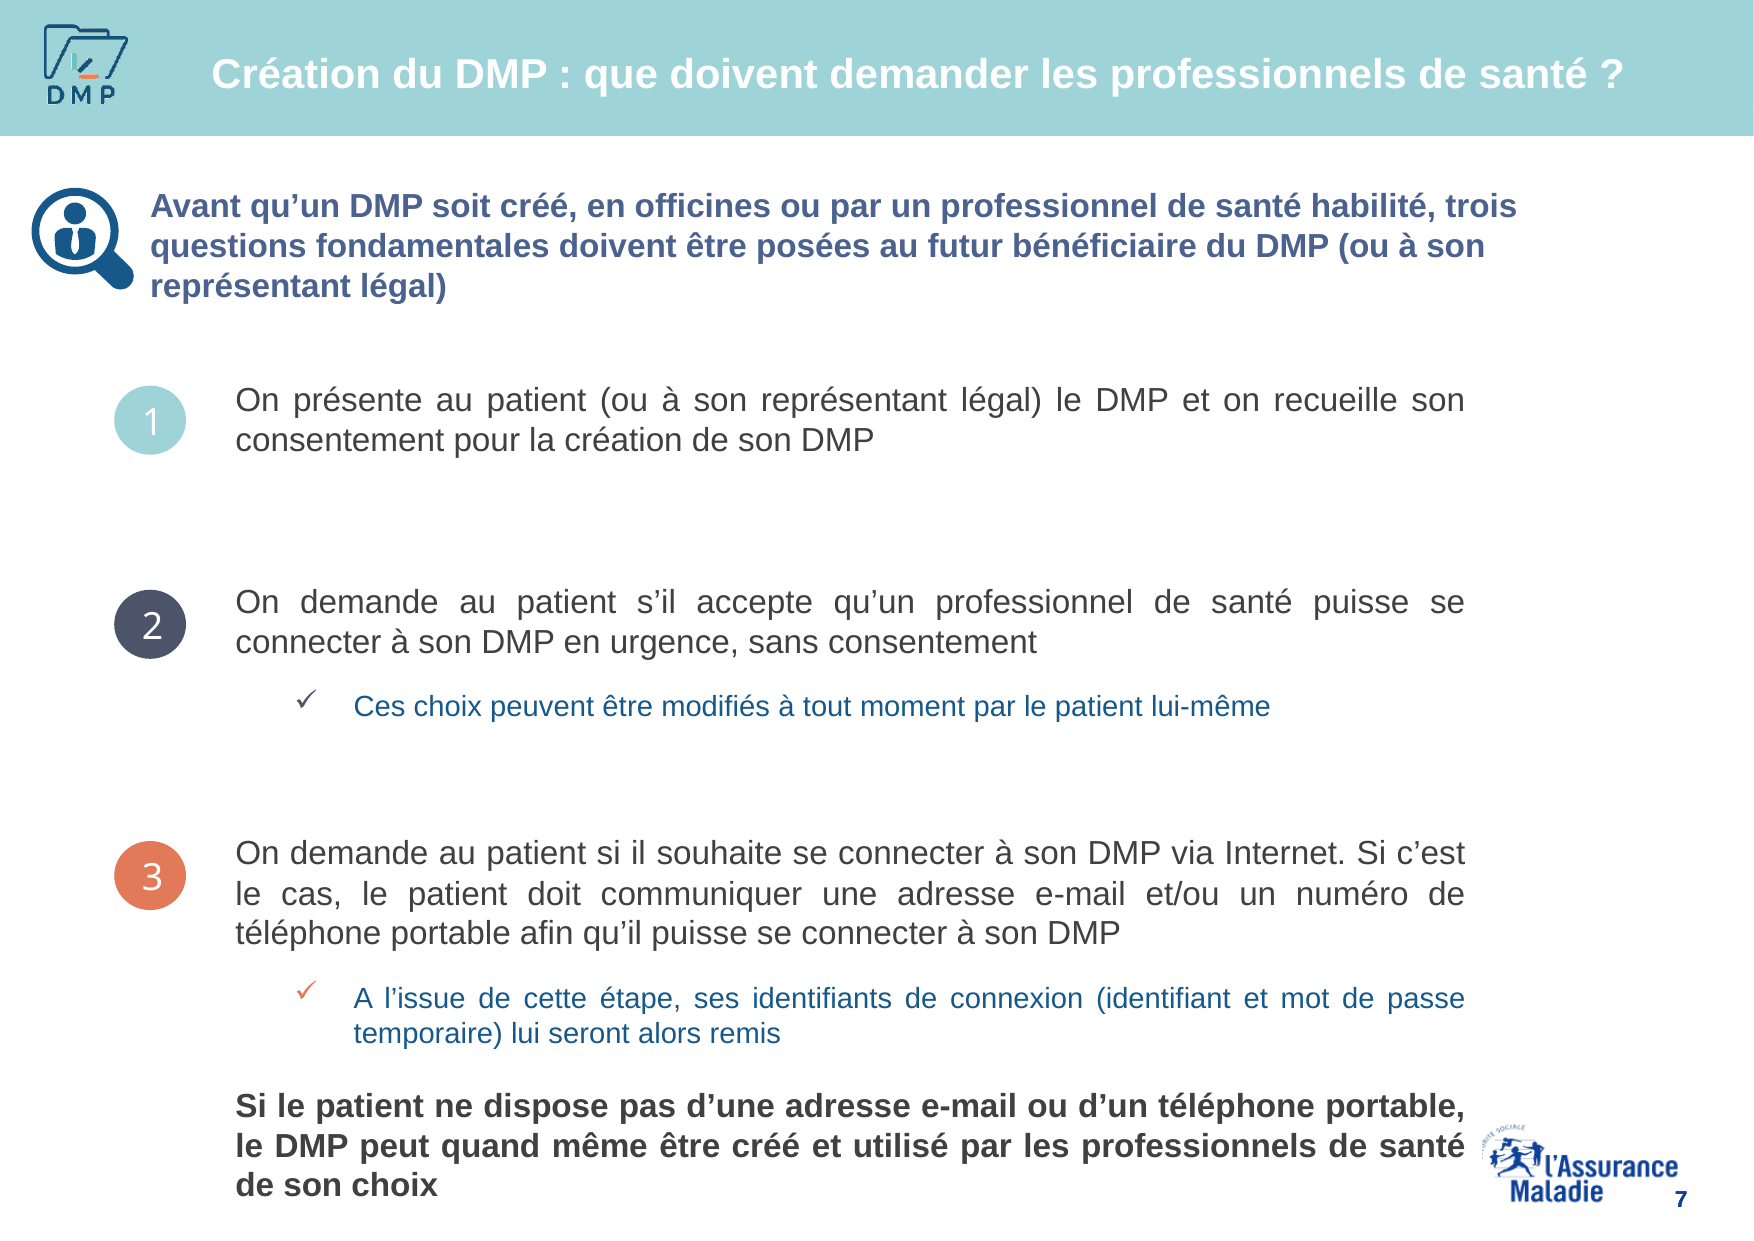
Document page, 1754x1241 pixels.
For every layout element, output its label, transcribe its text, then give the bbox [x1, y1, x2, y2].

text_box On présente au patient (ou à son représentant légal) le DMP et on recueille son consentement pour la création de son DMP [220, 370, 1482, 466]
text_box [31, 187, 136, 290]
text_box 2 [114, 589, 187, 659]
picture [14, 17, 149, 113]
text_box On demande au patient si il souhaite se connecter à son DMP via Internet. Si c’est le cas, le patient doit communiquer une adresse e-mail et/ou un numéro de téléphone portable afin qu’il puisse se connecter à son DMP A l’issue de cette étape, ses identifiants de connexion (identifiant et mot de passe temporaire) lui seront alors remis Si le patient ne dispose pas d’une adresse e-mail ou d’un téléphone portable, le DMP peut quand même être créé et utilisé par les professionnels de santé de son choix [220, 824, 1482, 1211]
text_box 3 [114, 841, 187, 911]
text_box 1 [114, 385, 187, 455]
text_box Avant qu’un DMP soit créé, en officines ou par un professionnel de santé habilité, trois questions fondamentales doivent être posées au futur bénéficiaire du DMP (ou à son représentant légal) [135, 176, 1568, 312]
text_box On demande au patient s’il accepte qu’un professionnel de santé puisse se connecter à son DMP en urgence, sans consentement Ces choix peuvent être modifiés à tout moment par le patient lui-même [220, 573, 1482, 731]
picture [1482, 1116, 1682, 1211]
text_box Création du DMP : que doivent demander les professionnels de santé ? [194, 25, 1657, 118]
